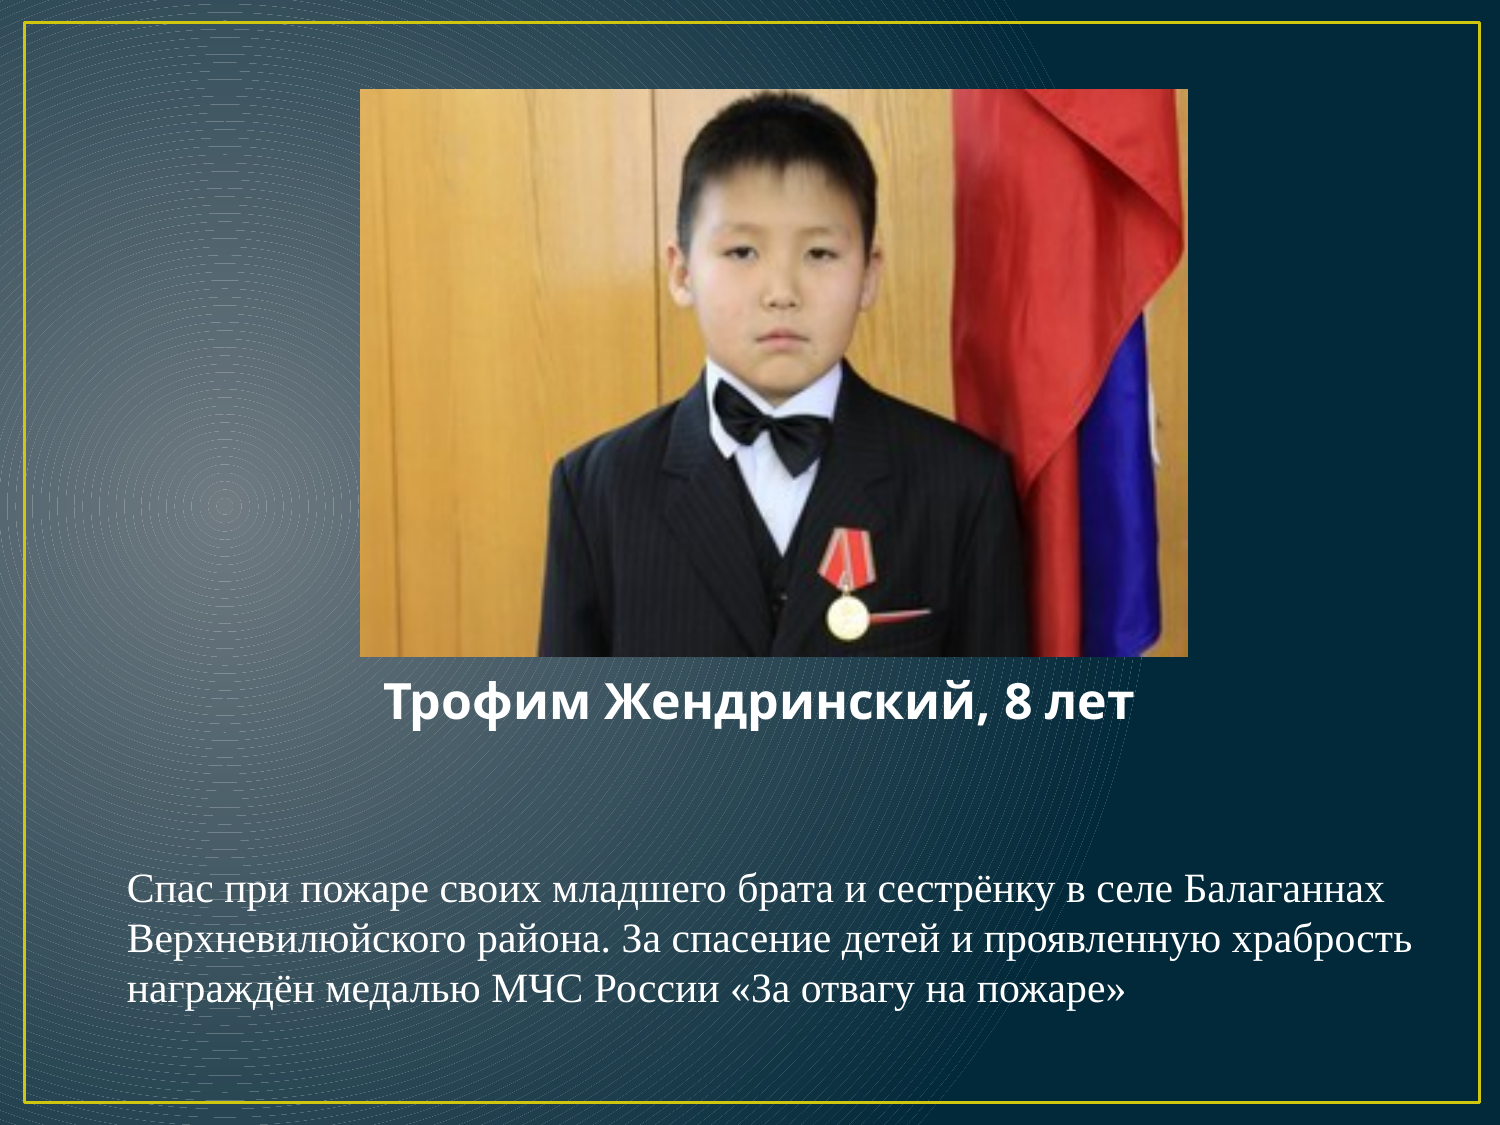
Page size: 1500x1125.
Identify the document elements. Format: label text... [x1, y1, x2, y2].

text_box Спас при пожаре своих младшего брата и сестрёнку в селе Балаганнах Верхневилюйского района. За спасение детей и проявленную храбрость награждён медалью МЧС России «За отвагу на пожаре» [112, 852, 1459, 1018]
text_box Трофим Жендринский, 8 лет [360, 668, 1172, 737]
picture [359, 83, 1187, 658]
